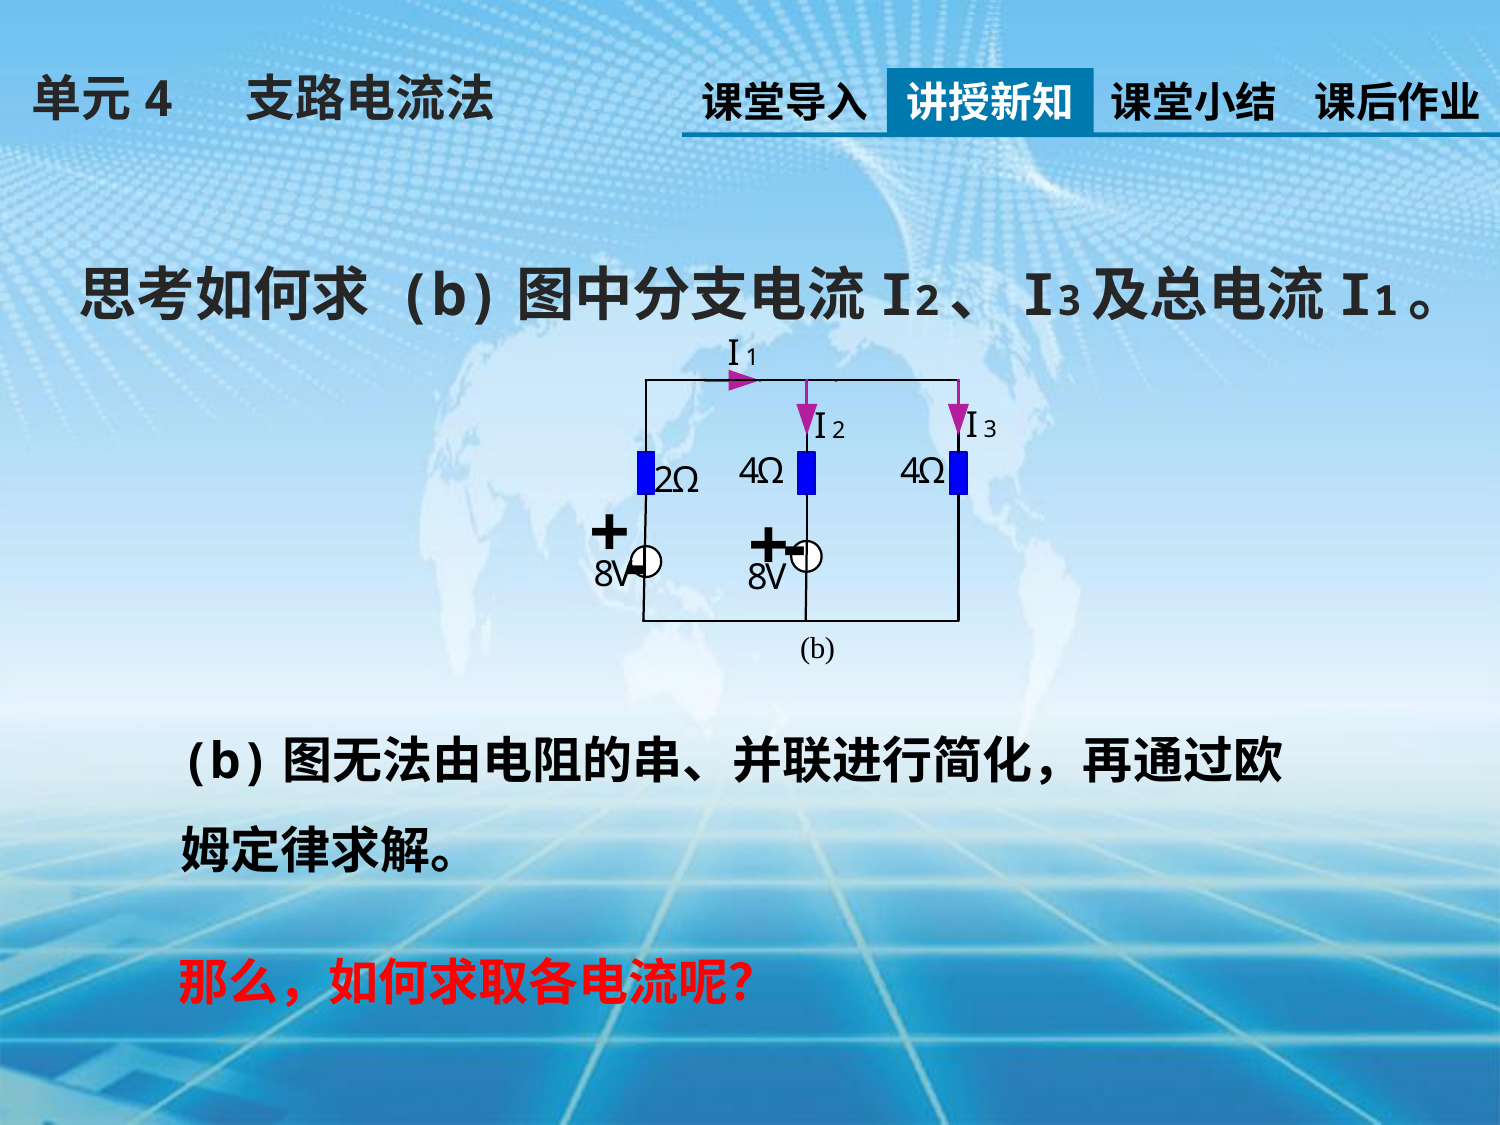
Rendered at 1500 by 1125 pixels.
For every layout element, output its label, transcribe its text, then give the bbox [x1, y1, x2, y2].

text_box (b)图无法由电阻的串、并联进行简化，再通过欧 姆定律求解。 [165, 691, 1405, 887]
picture [0, 0, 1500, 1125]
text_box 思考如何求 (b)图中分支电流I2、I3及总电流I1。 [63, 214, 1482, 335]
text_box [16, 59, 1500, 135]
text_box 那么，如何求取各电流呢？ [163, 913, 794, 1018]
